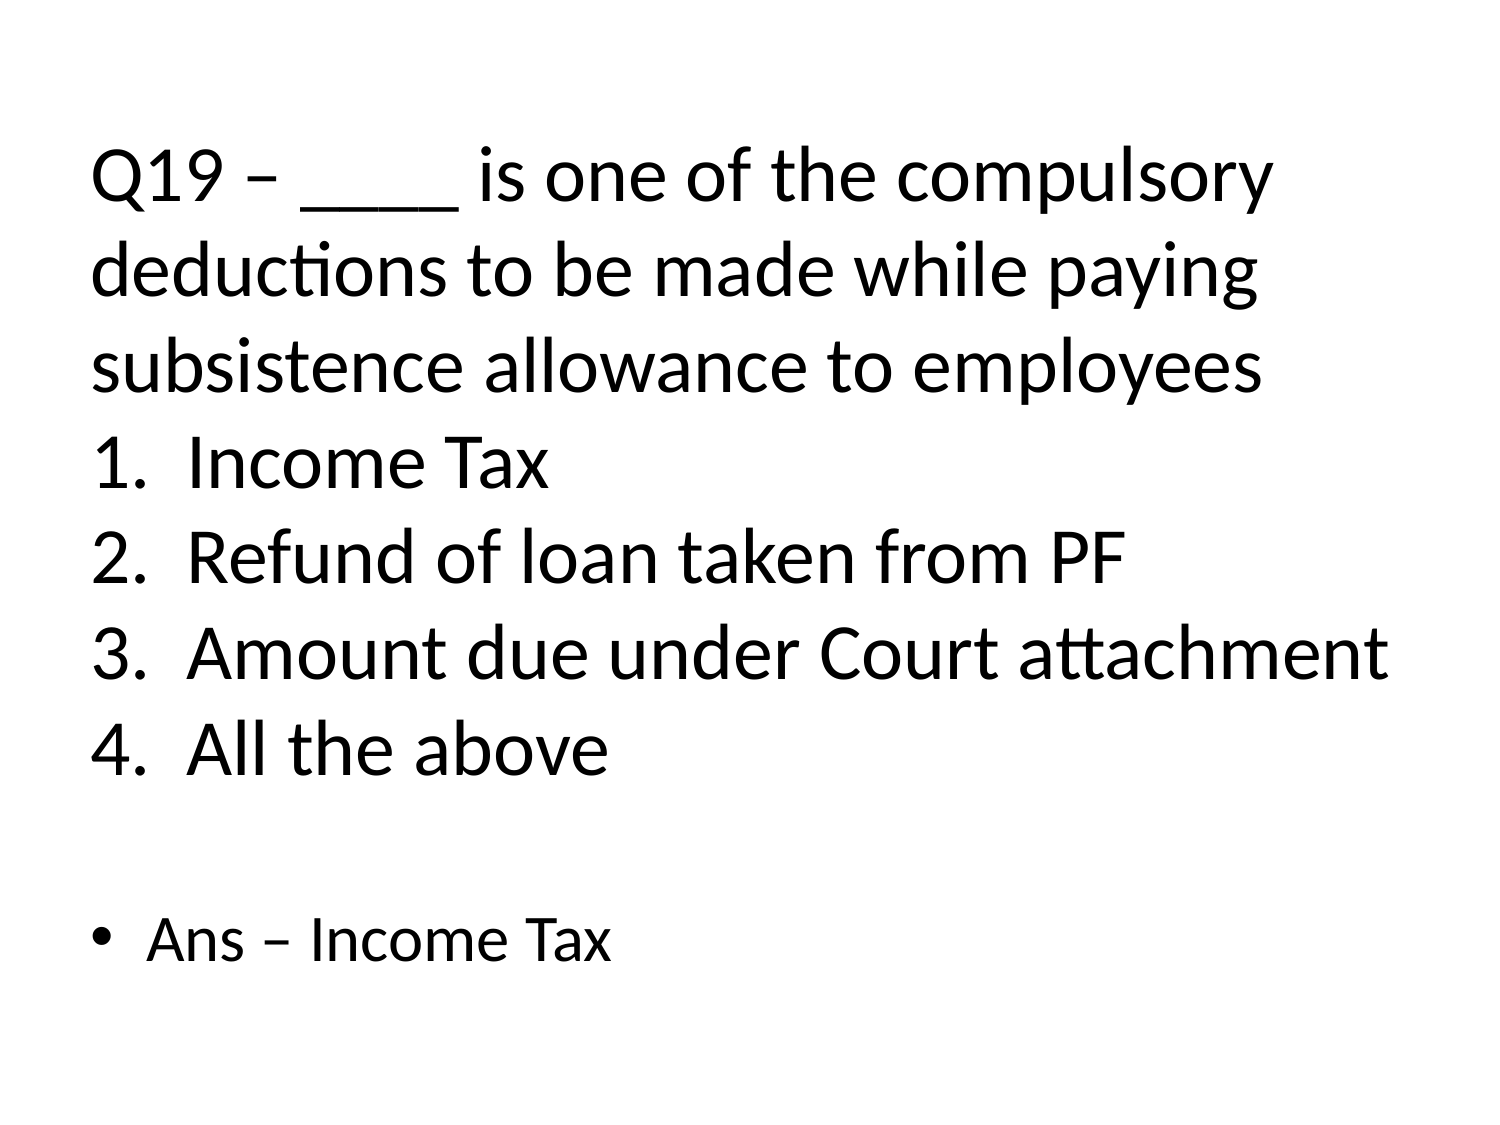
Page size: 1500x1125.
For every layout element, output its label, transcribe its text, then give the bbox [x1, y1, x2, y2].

list Ans – Income Tax [75, 887, 1425, 1005]
title Q19 – ____ is one of the compulsory deductions to be made while paying subsistence allowance to employees 1. Income Tax 2. Refund of loan taken from PF 3. Amount due under Court attachment 4. All the above [75, 75, 1425, 838]
